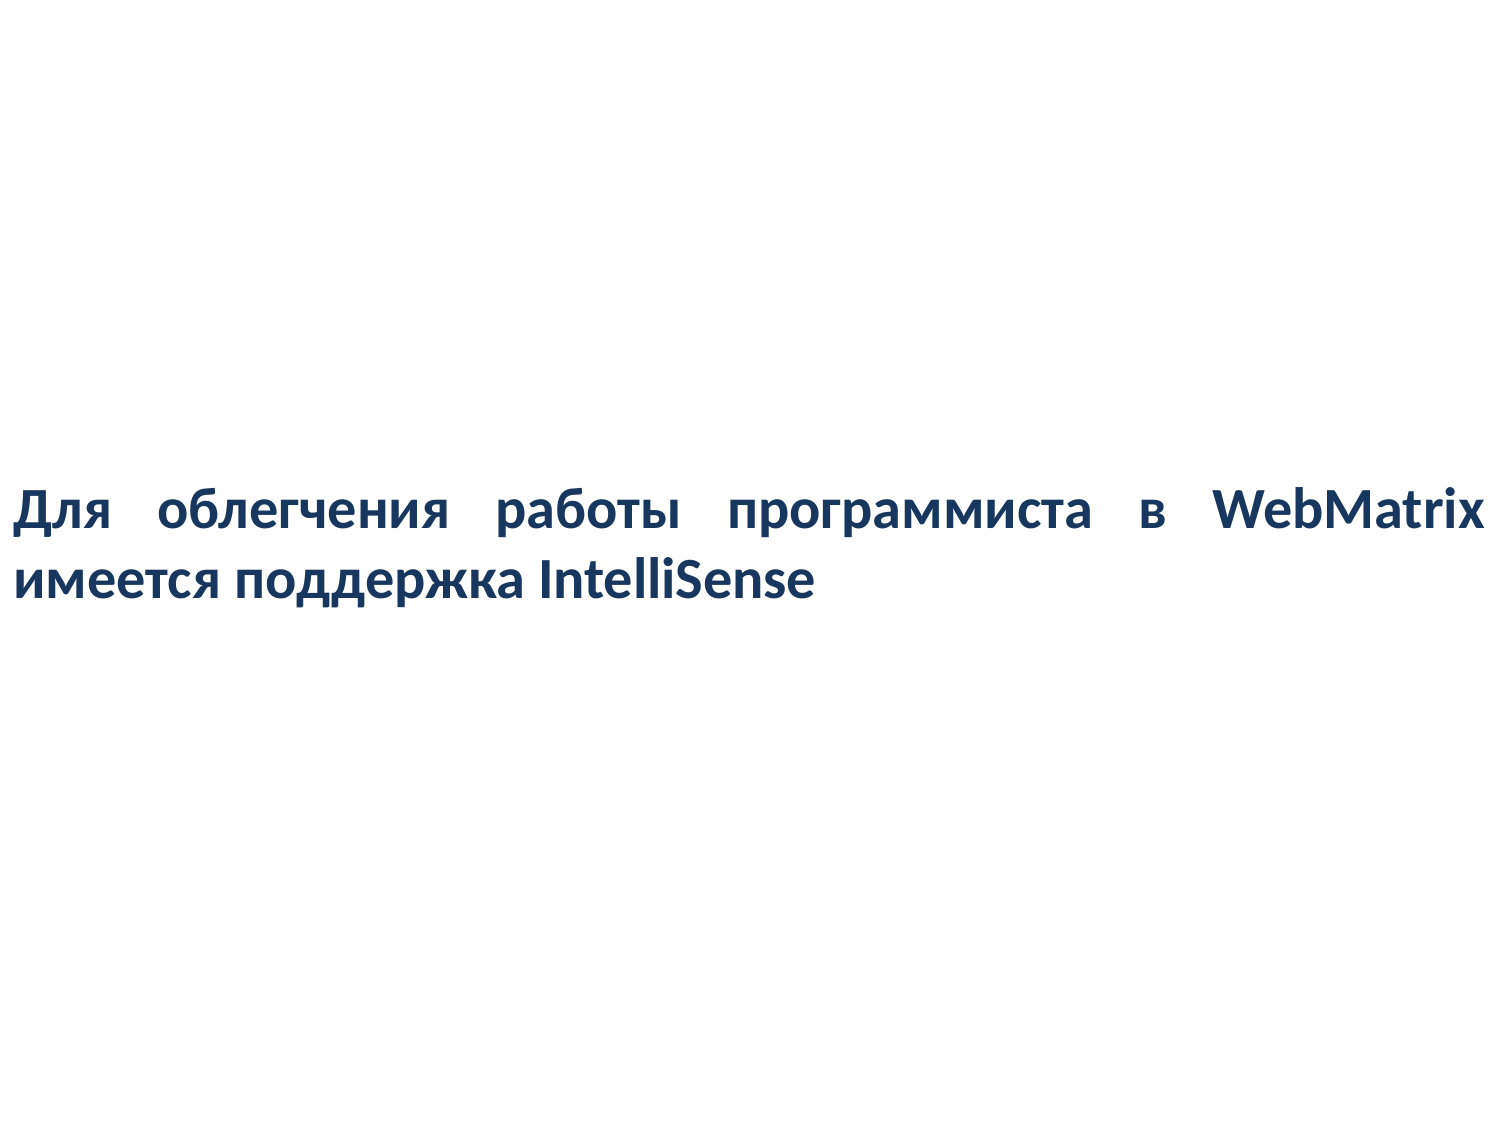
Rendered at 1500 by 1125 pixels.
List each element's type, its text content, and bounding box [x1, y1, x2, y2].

text_box Для облегчения работы программиста в WebMatrix имеется поддержка IntelliSense [0, 462, 1500, 618]
